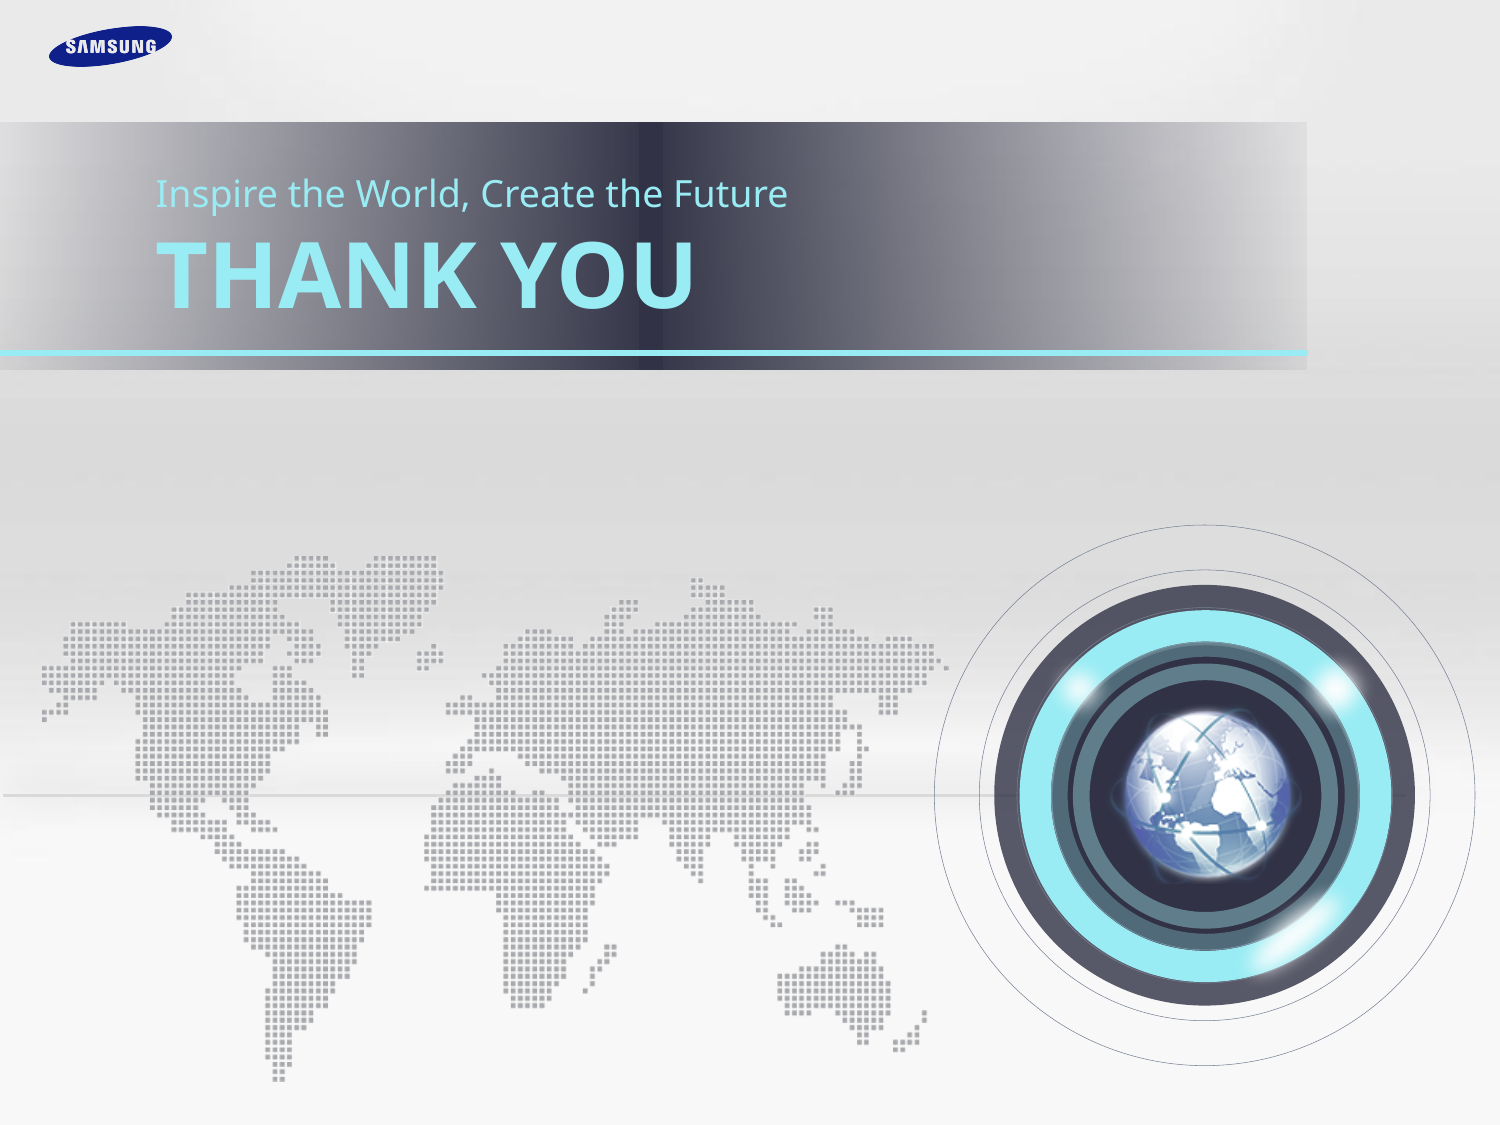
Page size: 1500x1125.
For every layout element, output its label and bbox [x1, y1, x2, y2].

text_box [934, 524, 1476, 1066]
picture [0, 0, 1500, 1125]
text_box [0, 121, 1309, 370]
